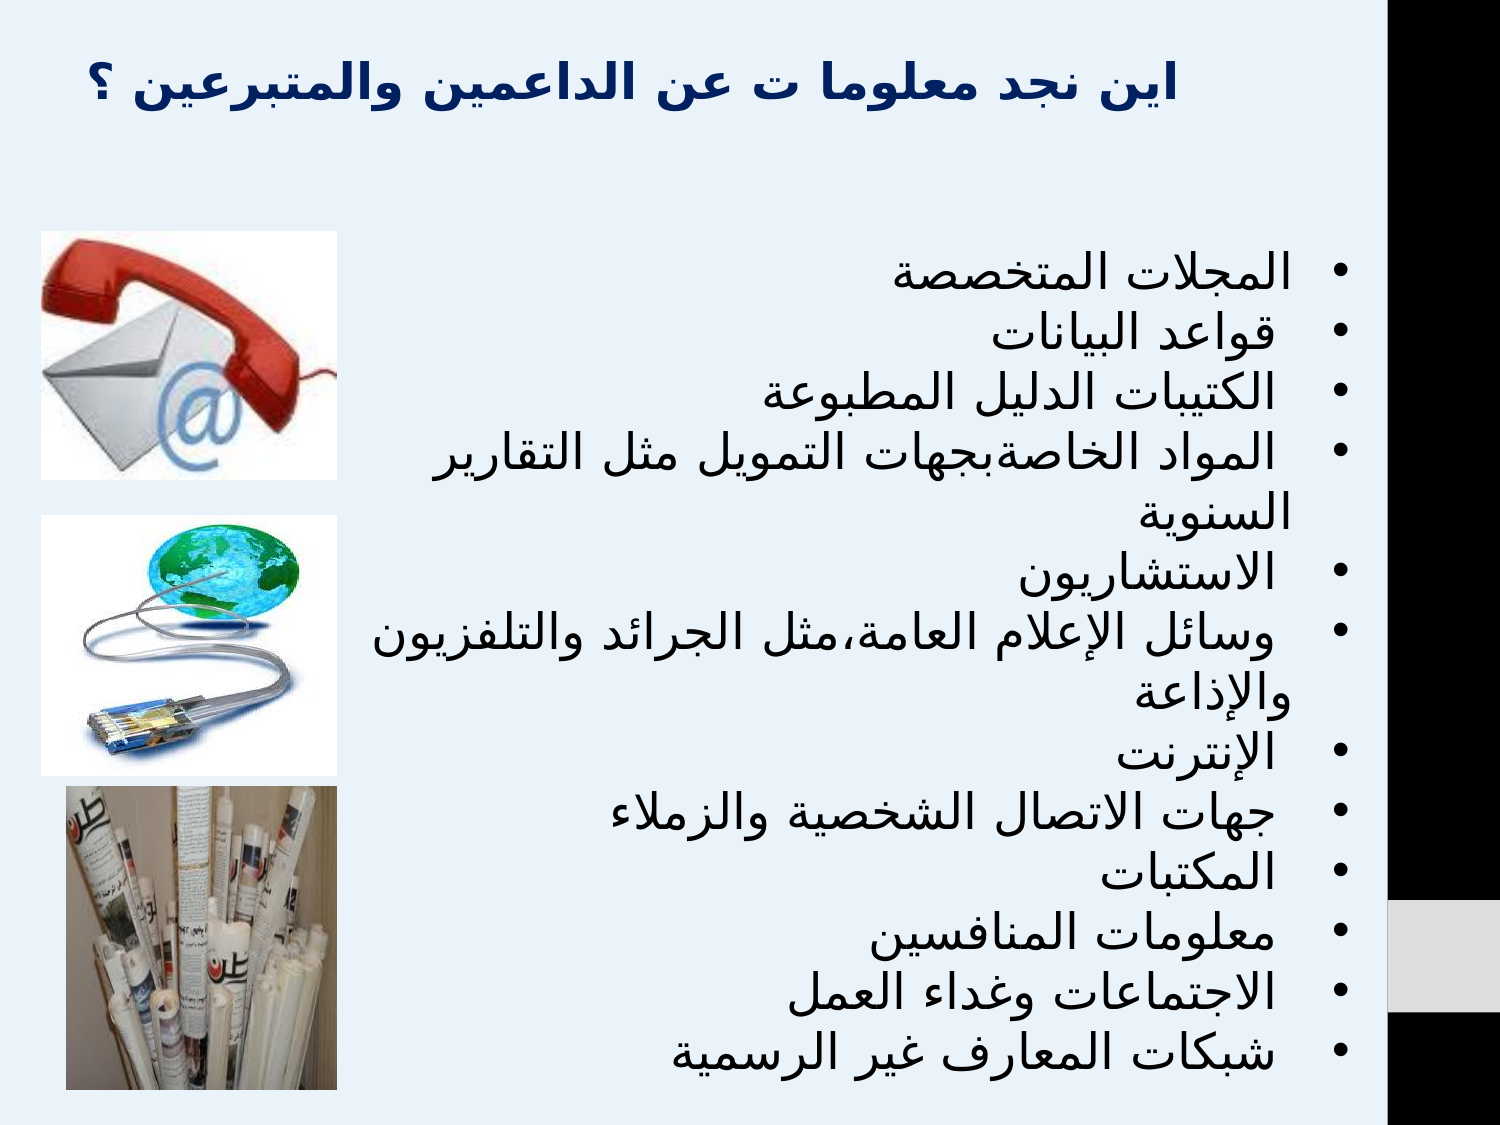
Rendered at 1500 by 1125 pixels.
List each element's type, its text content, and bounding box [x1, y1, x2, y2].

text_box اﻟﻤﺠﻼت اﻟﻤﺘﺨﺼﺼﺔ  ﻗﻮاﻋﺪ اﻟﺒﻴﺎﻧﺎت  الكتيبات اﻟﺪﻟﻴﻞ اﻟﻤﻄﺒﻮﻋﺔ  اﻟﻤﻮاد اﻟﺨﺎﺻﺔﺑﺠﻬﺎت اﻟﺘﻤﻮﻳﻞ ﻣﺜﻞ اﻟﺘﻘﺎرﻳﺮ اﻟﺴﻨﻮﻳﺔ  اﻻﺳﺘﺸﺎرﻳﻮن  وﺳﺎﺋﻞ اﻹﻋﻼم اﻟﻌﺎﻣﺔ،ﻣﺜﻞ اﻟﺠﺮاﺋﺪ واﻟﺘﻠﻔﺰﻳﻮن واﻹذاﻋﺔ  اﻹﻧﺘﺮﻧﺖ  ﺟﻬﺎت اﻻﺗﺼﺎل اﻟﺸﺨﺼﻴﺔ واﻟﺰﻣﻼء  اﻟﻤﻜﺘﺒﺎت  ﻣﻌﻠﻮﻣﺎت اﻟﻤﻨﺎﻓﺴﻴﻦ  اﻻﺟﺘﻤﺎﻋﺎت وﻏﺪاء اﻟﻌﻤﻞ  ﺷﺒﻜﺎت اﻟﻤﻌﺎرف ﻏﻴﺮ اﻟﺮﺳﻤﻴﺔ [336, 231, 1365, 1087]
picture [40, 231, 338, 481]
text_box اين نجد معلوما ت عن الداعمين والمتبرعين ؟ [41, 42, 1226, 118]
picture [65, 786, 337, 1091]
picture [40, 514, 338, 777]
